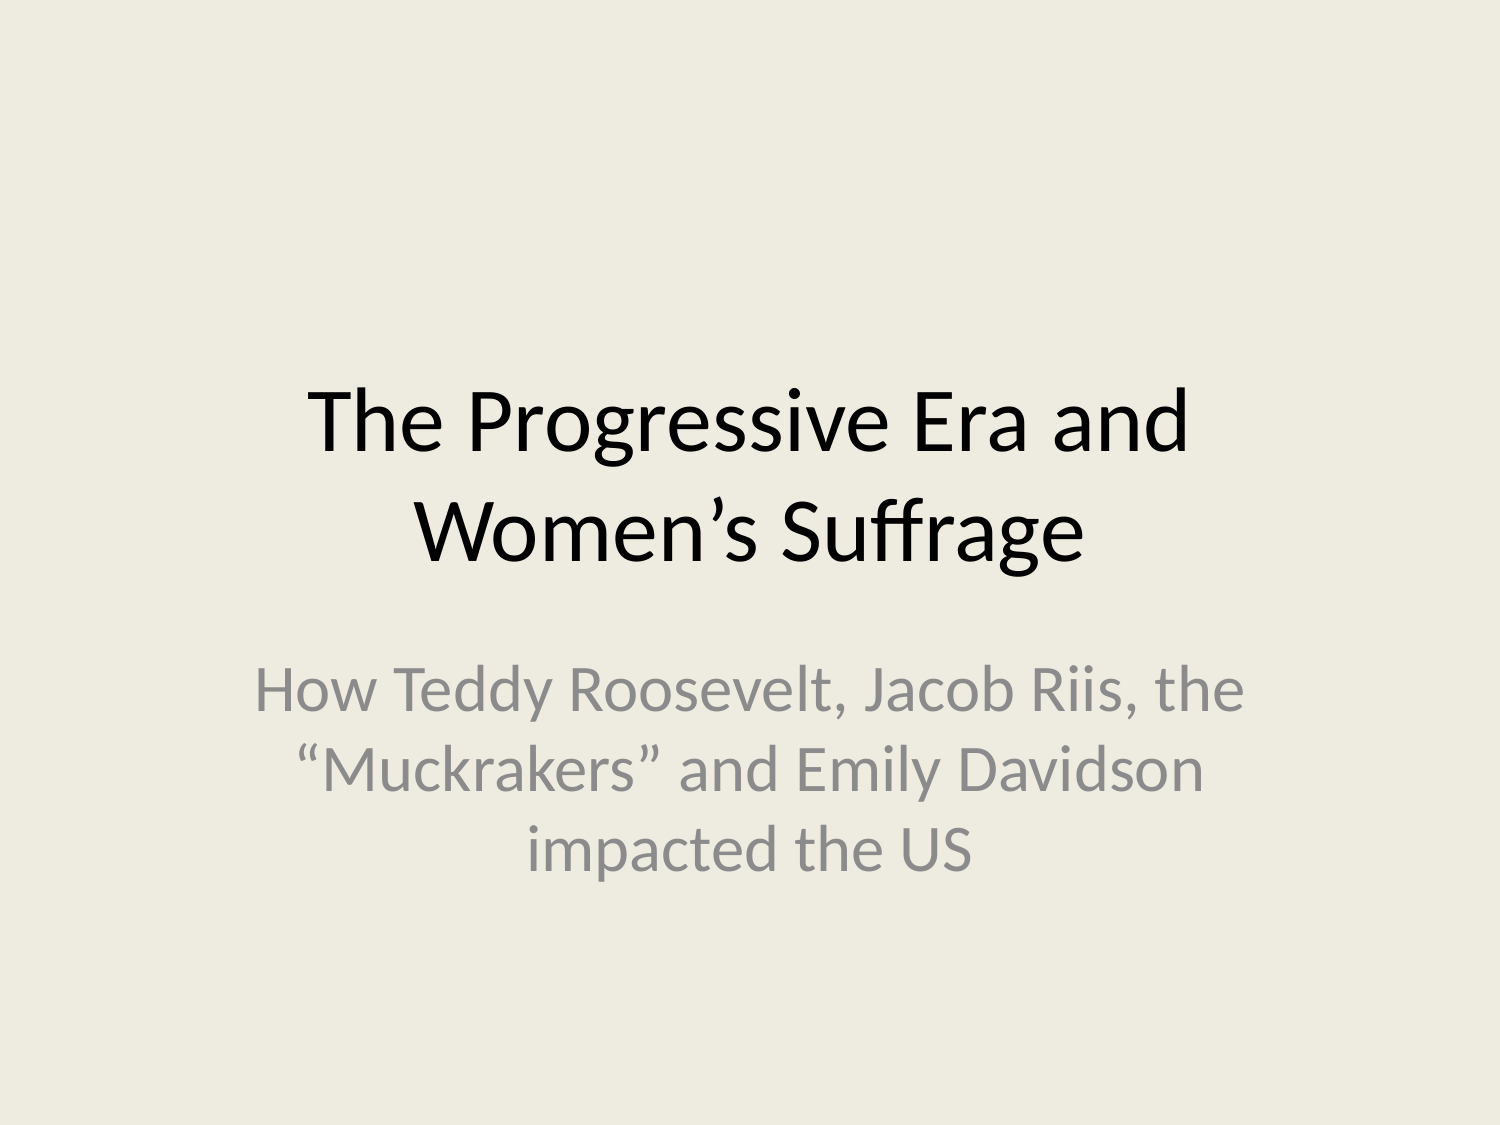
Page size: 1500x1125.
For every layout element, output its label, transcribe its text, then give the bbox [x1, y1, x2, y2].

title The Progressive Era and Women’s Suffrage [112, 349, 1388, 591]
subtitle How Teddy Roosevelt, Jacob Riis, the “Muckrakers” and Emily Davidson impacted the US [225, 637, 1275, 925]
